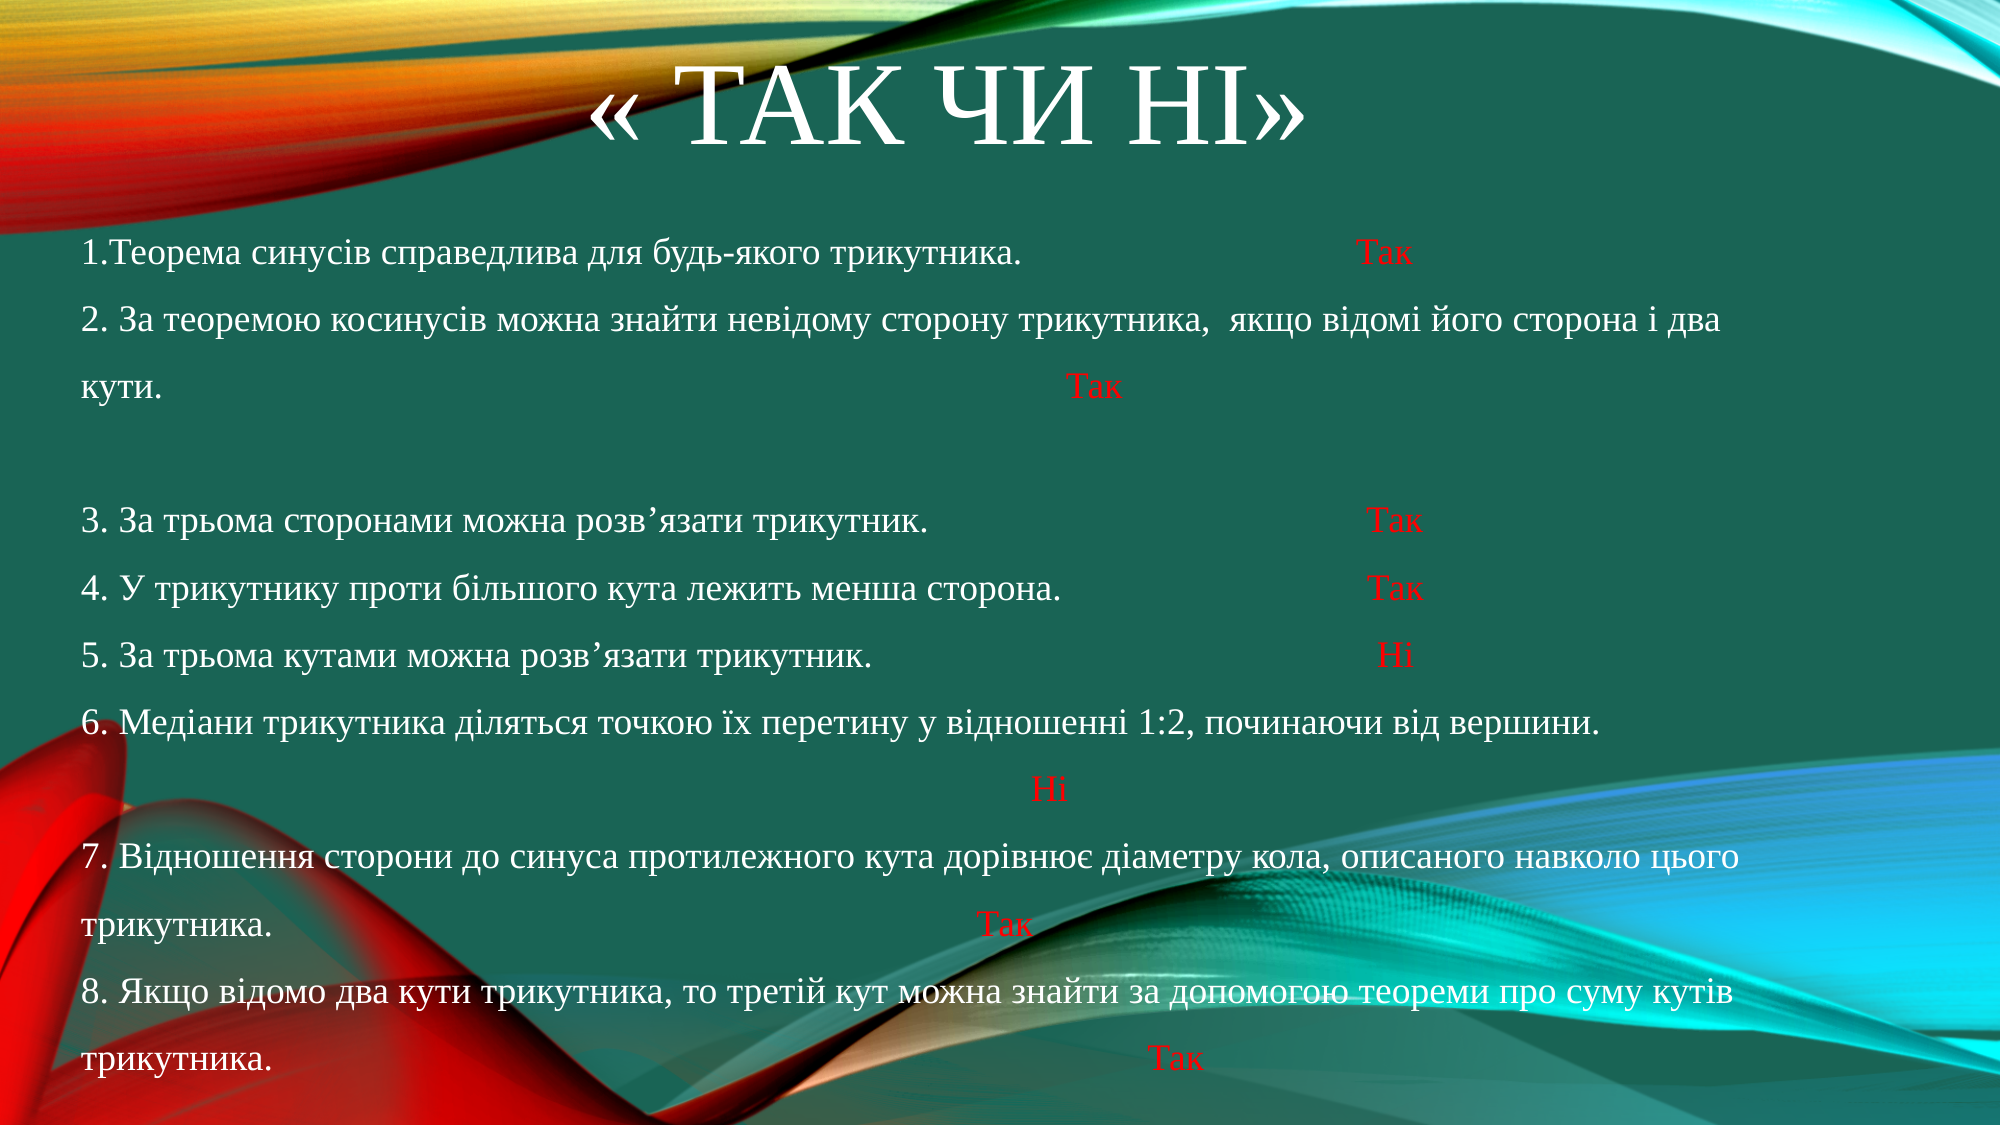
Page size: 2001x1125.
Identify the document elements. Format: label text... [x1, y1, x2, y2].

subtitle 1.Теорема синусів справедлива для будь-якого трикутника. Так 2. За теоремою косинусів можна знайти невідому сторону трикутника, якщо відомі його сторона і два кути. Так 3. За трьома сторонами можна розв’язати трикутник. Так 4. У трикутнику проти більшого кута лежить менша сторона. Так 5. За трьома кутами можна розв’язати трикутник. Ні 6. Медіани трикутника діляться точкою їх перетину у відношенні 1:2, починаючи від вершини. Ні 7. Відношення сторони до синуса протилежного кута дорівнює діаметру кола, описаного навколо цього трикутника. Так 8. Якщо відомо два кути трикутника, то третій кут можна знайти за допомогою теореми про суму кутів трикутника. Так [65, 149, 1825, 1096]
picture [0, 717, 2000, 1125]
title « Так чи ні» [225, 34, 1775, 149]
picture [0, 0, 2000, 237]
